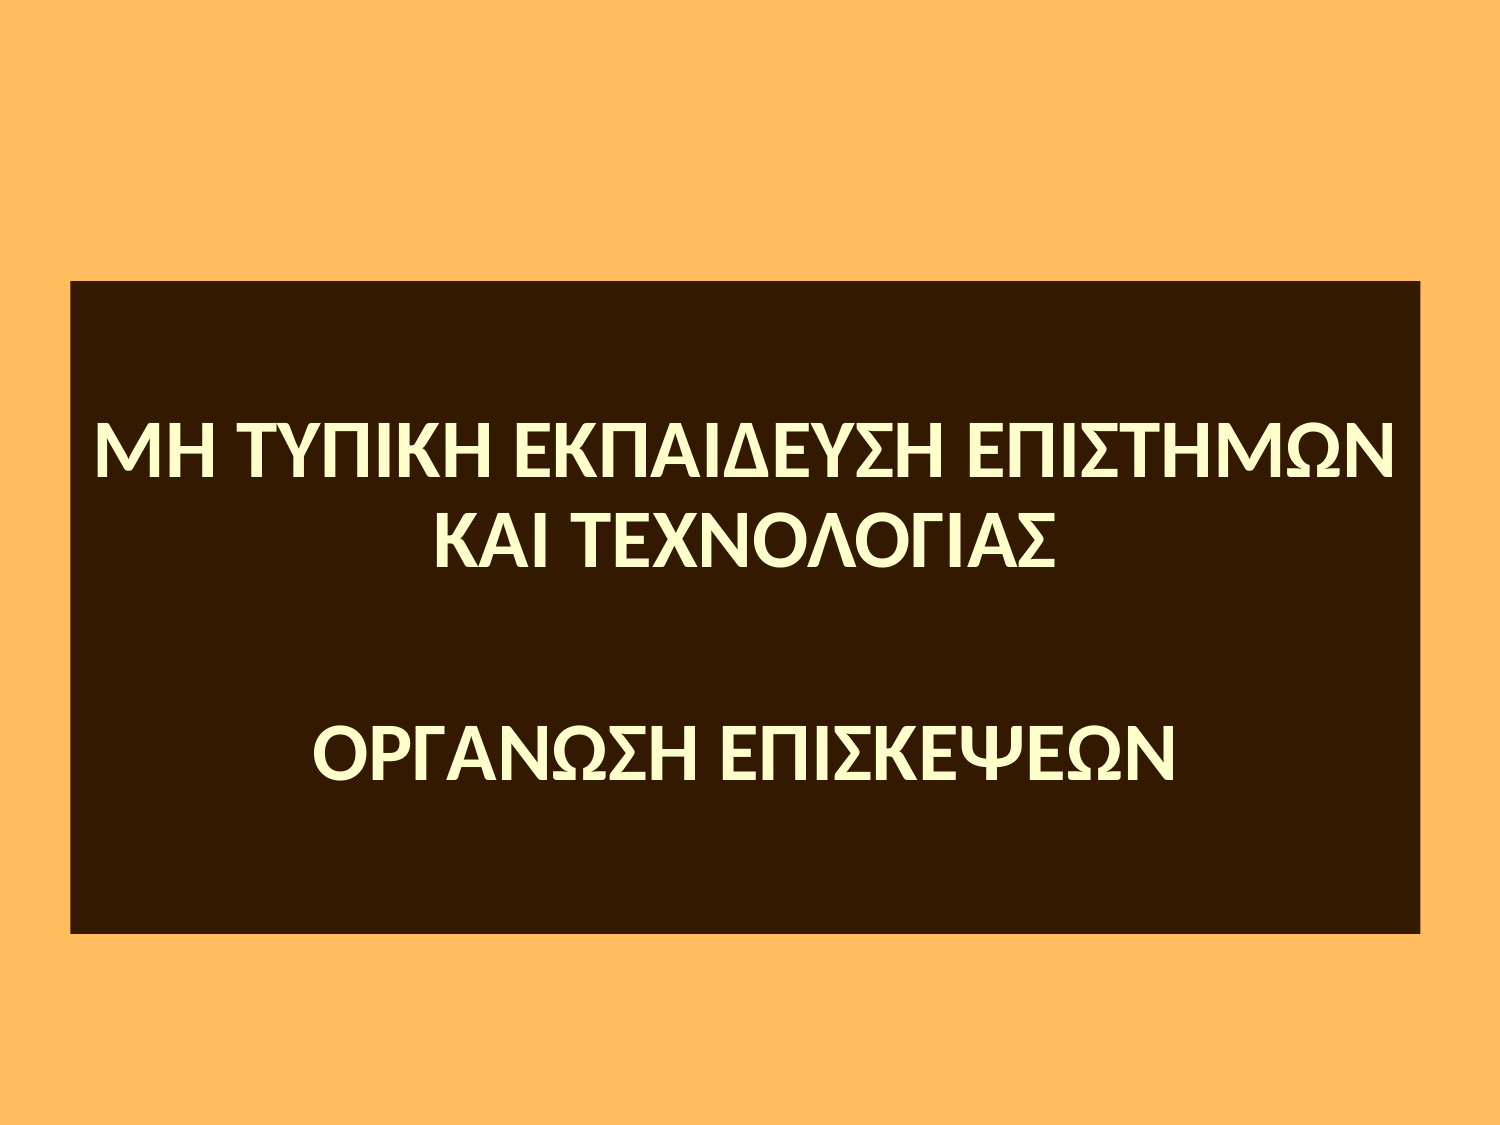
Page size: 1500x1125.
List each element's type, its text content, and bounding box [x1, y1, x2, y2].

list ΜΗ ΤΥΠΙΚΗ ΕΚΠΑΙΔΕΥΣΗ ΕΠΙΣΤΗΜΩΝ ΚΑΙ ΤΕΧΝΟΛΟΓΙΑΣ ΟΡΓΑΝΩΣΗ ΕΠΙΣΚΕΨΕΩΝ [70, 281, 1421, 934]
